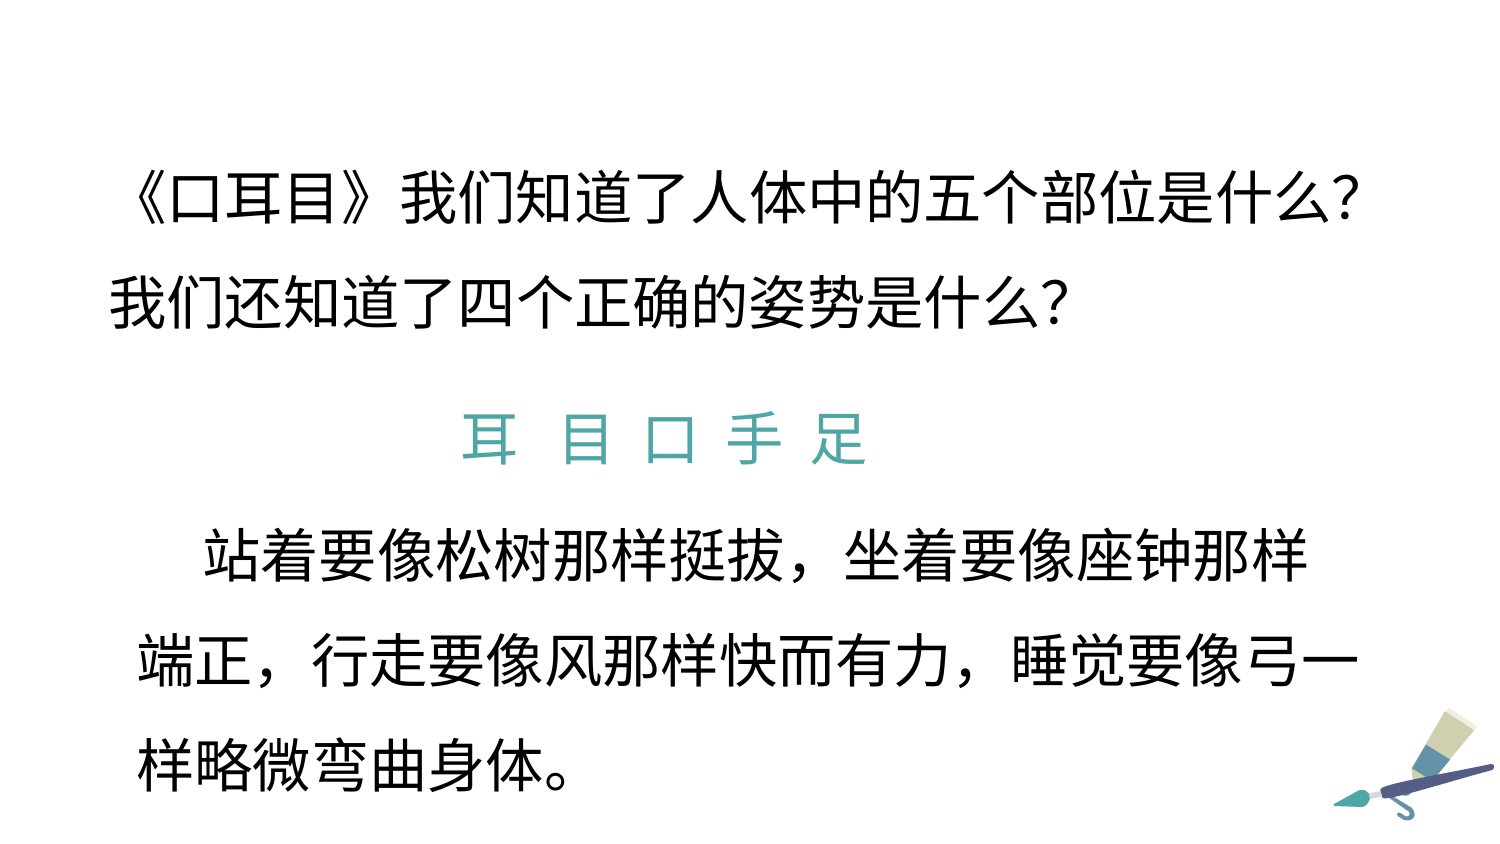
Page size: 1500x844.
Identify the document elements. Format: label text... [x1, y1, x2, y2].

text_box 耳 目 口 手 足 [448, 361, 880, 478]
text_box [1358, 708, 1481, 844]
text_box 站着要像松树那样挺拔，坐着要像座钟那样端正，行走要像风那样快而有力，睡觉要像弓一样略微弯曲身体。 [125, 478, 1375, 805]
text_box 《口耳目》我们知道了人体中的五个部位是什么？我们还知道了四个正确的姿势是什么？ [96, 120, 1403, 342]
